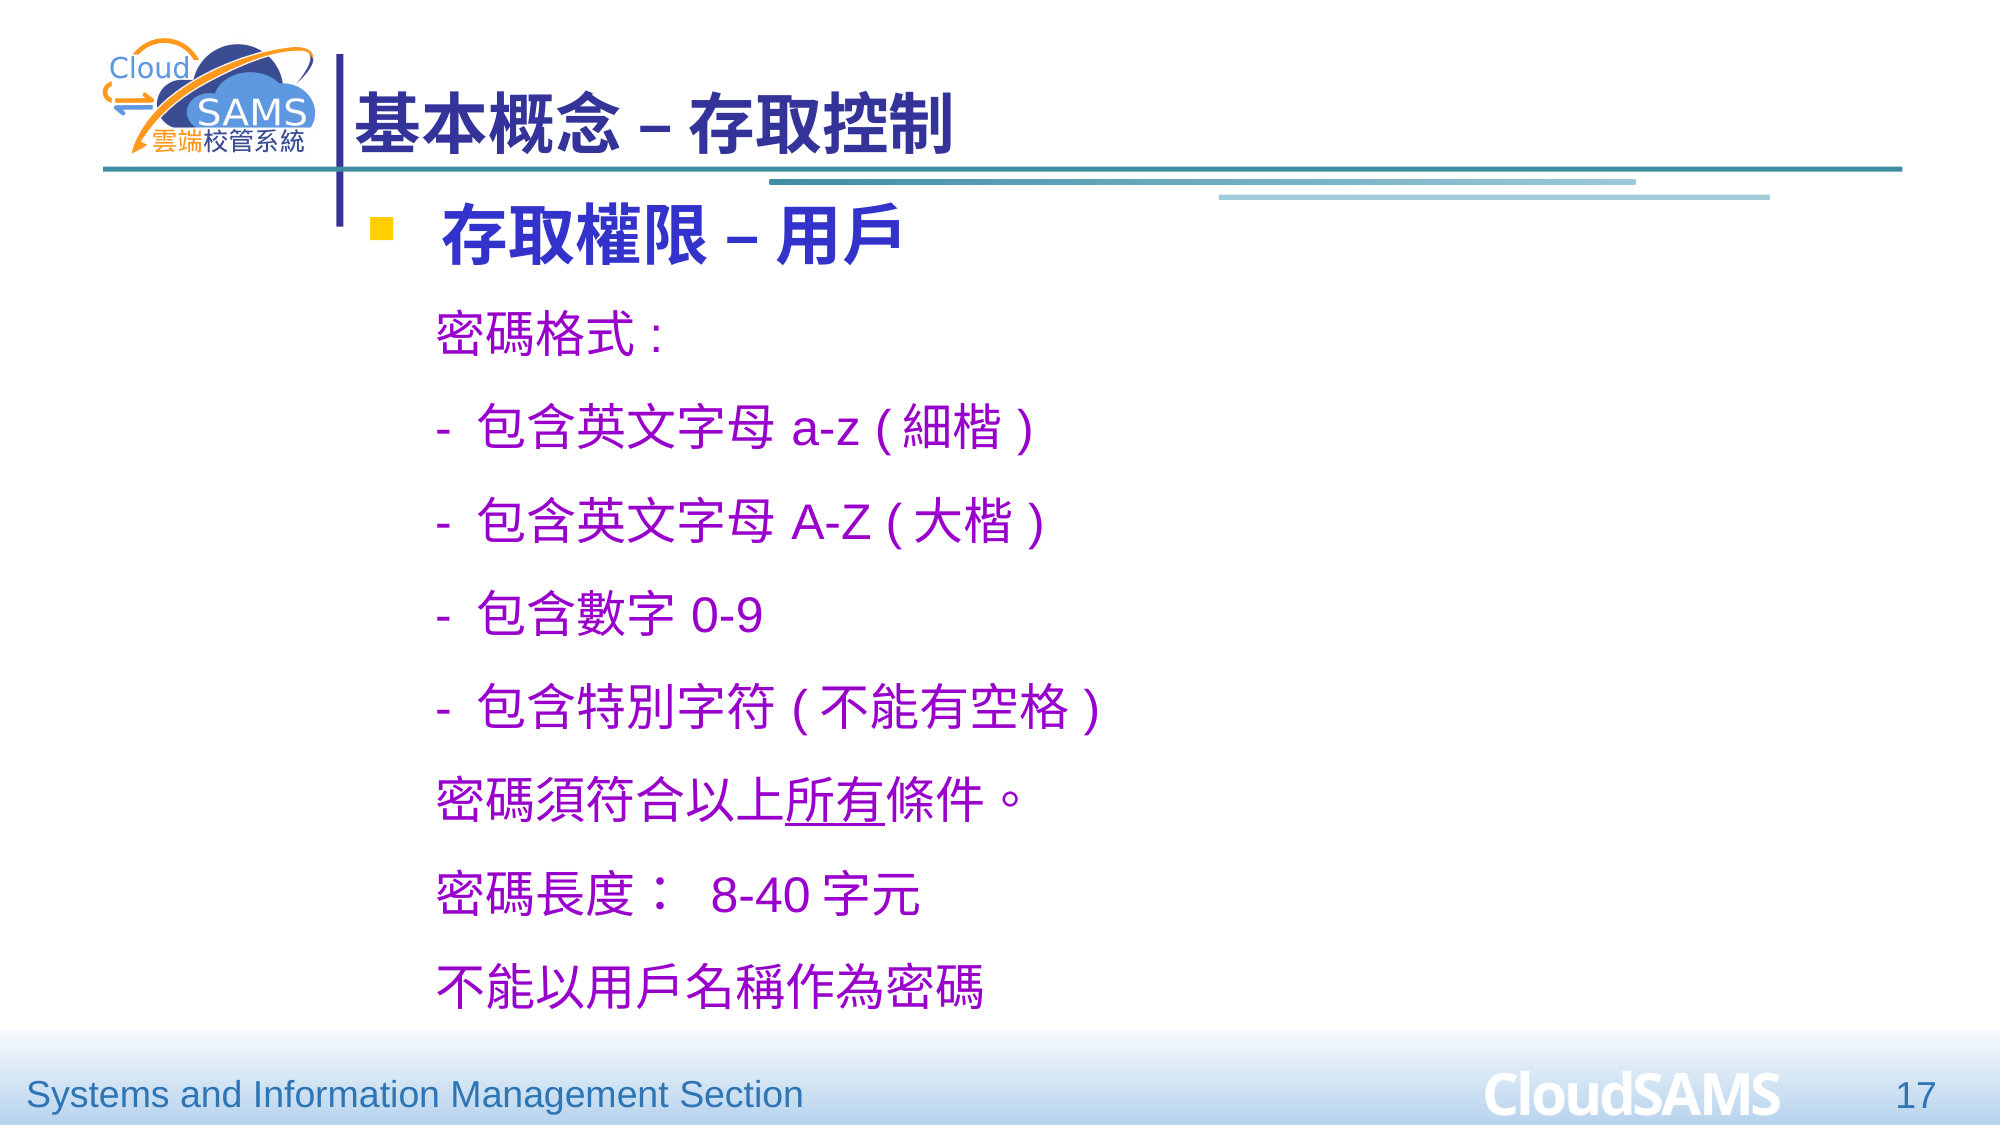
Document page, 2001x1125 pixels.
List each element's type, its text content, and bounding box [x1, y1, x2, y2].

table_cell 密碼長度： 8-40字元 [429, 844, 1547, 937]
table_cell - 包含英文字母a-z (細楷) [429, 378, 1547, 471]
title 基本概念 – 存取控制 [340, 44, 1907, 170]
slide_number 17 [1755, 1063, 1952, 1125]
table_cell 不能以用戶名稱作為密碼 [429, 937, 1547, 1030]
table_header 密碼格式: [429, 284, 1547, 378]
table_cell - 包含英文字母A-Z (大楷) [429, 471, 1547, 564]
text_box 存取權限 – 用戶 [352, 194, 1954, 320]
picture [87, 7, 349, 175]
table_cell - 包含數字0-9 [429, 564, 1547, 657]
table_cell - 包含特別字符(不能有空格) [429, 657, 1547, 751]
table_cell 密碼須符合以上所有條件。 [429, 751, 1547, 844]
